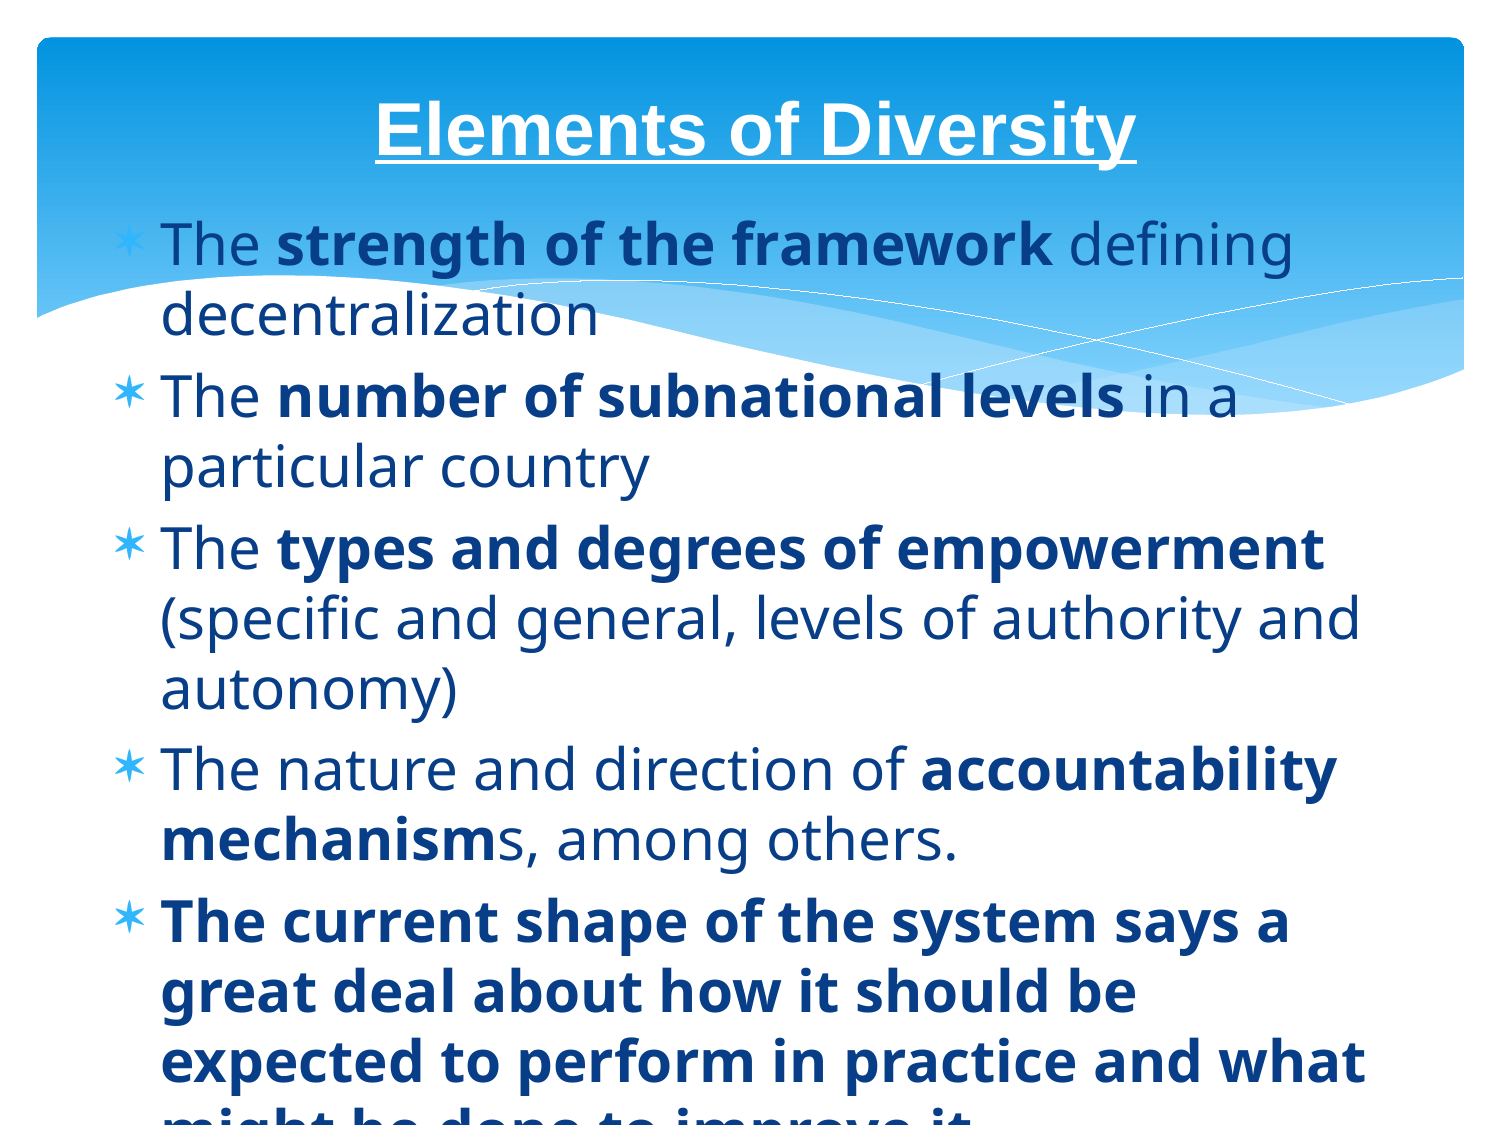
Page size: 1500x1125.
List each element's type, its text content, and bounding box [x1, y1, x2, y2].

list The strength of the framework defining decentralization The number of subnational levels in a particular country The types and degrees of empowerment (specific and general, levels of authority and autonomy) The nature and direction of accountability mechanisms, among others. The current shape of the system says a great deal about how it should be expected to perform in practice and what might be done to improve it [100, 200, 1412, 1059]
title Elements of Diversity [41, 66, 1471, 185]
